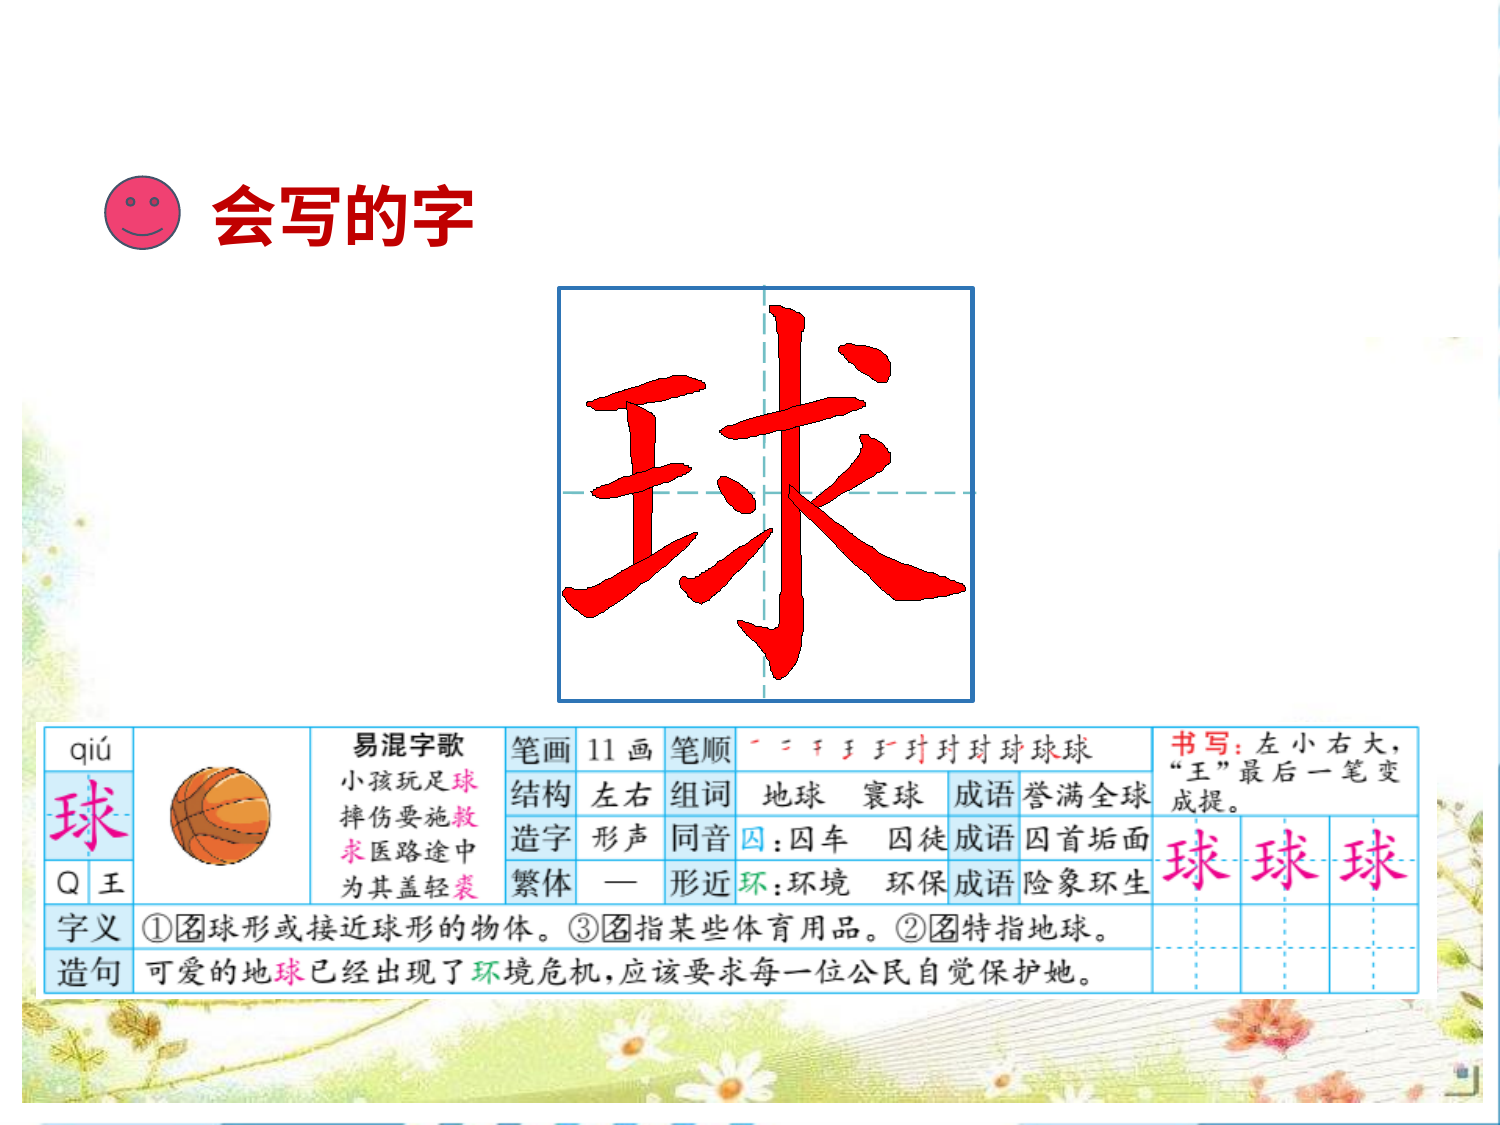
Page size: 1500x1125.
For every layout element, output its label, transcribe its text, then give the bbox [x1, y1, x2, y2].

list 会写的字 [88, 176, 1383, 265]
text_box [559, 284, 977, 702]
text_box [105, 176, 180, 249]
picture [0, 0, 1500, 1125]
